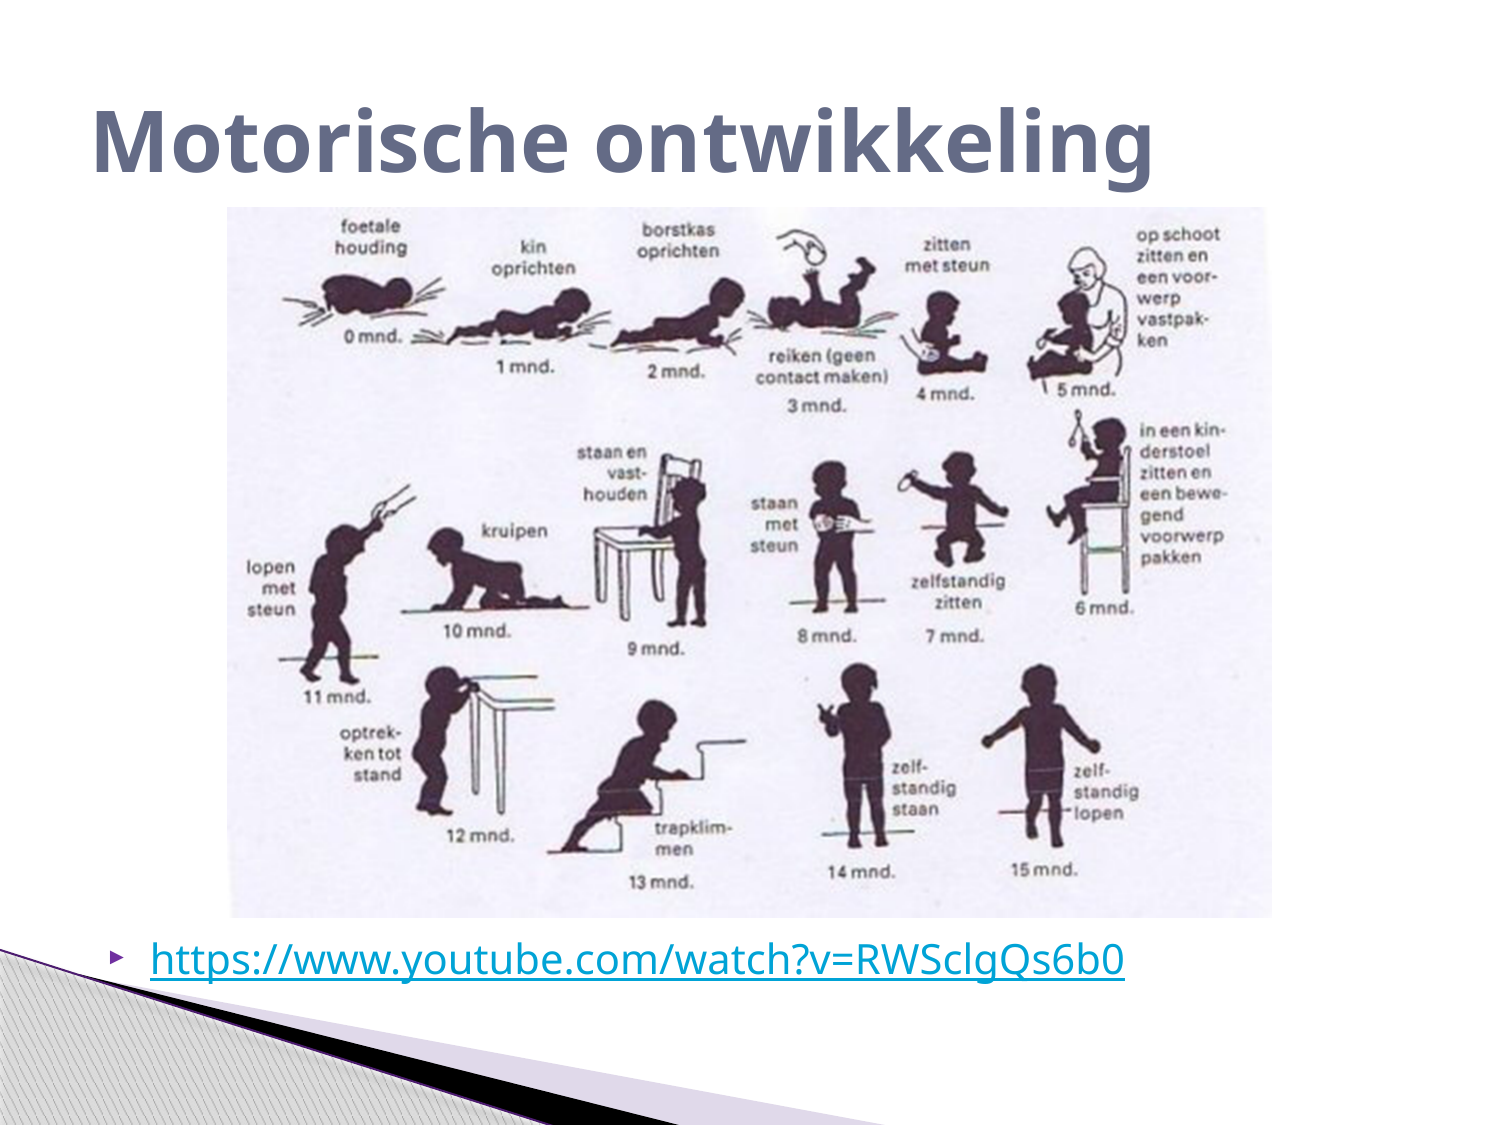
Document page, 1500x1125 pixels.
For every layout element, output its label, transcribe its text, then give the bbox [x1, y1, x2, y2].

list https://www.youtube.com/watch?v=RWSclgQs6b0 [75, 243, 1425, 1047]
title Motorische ontwikkeling [75, 45, 1425, 233]
picture [227, 207, 1273, 918]
